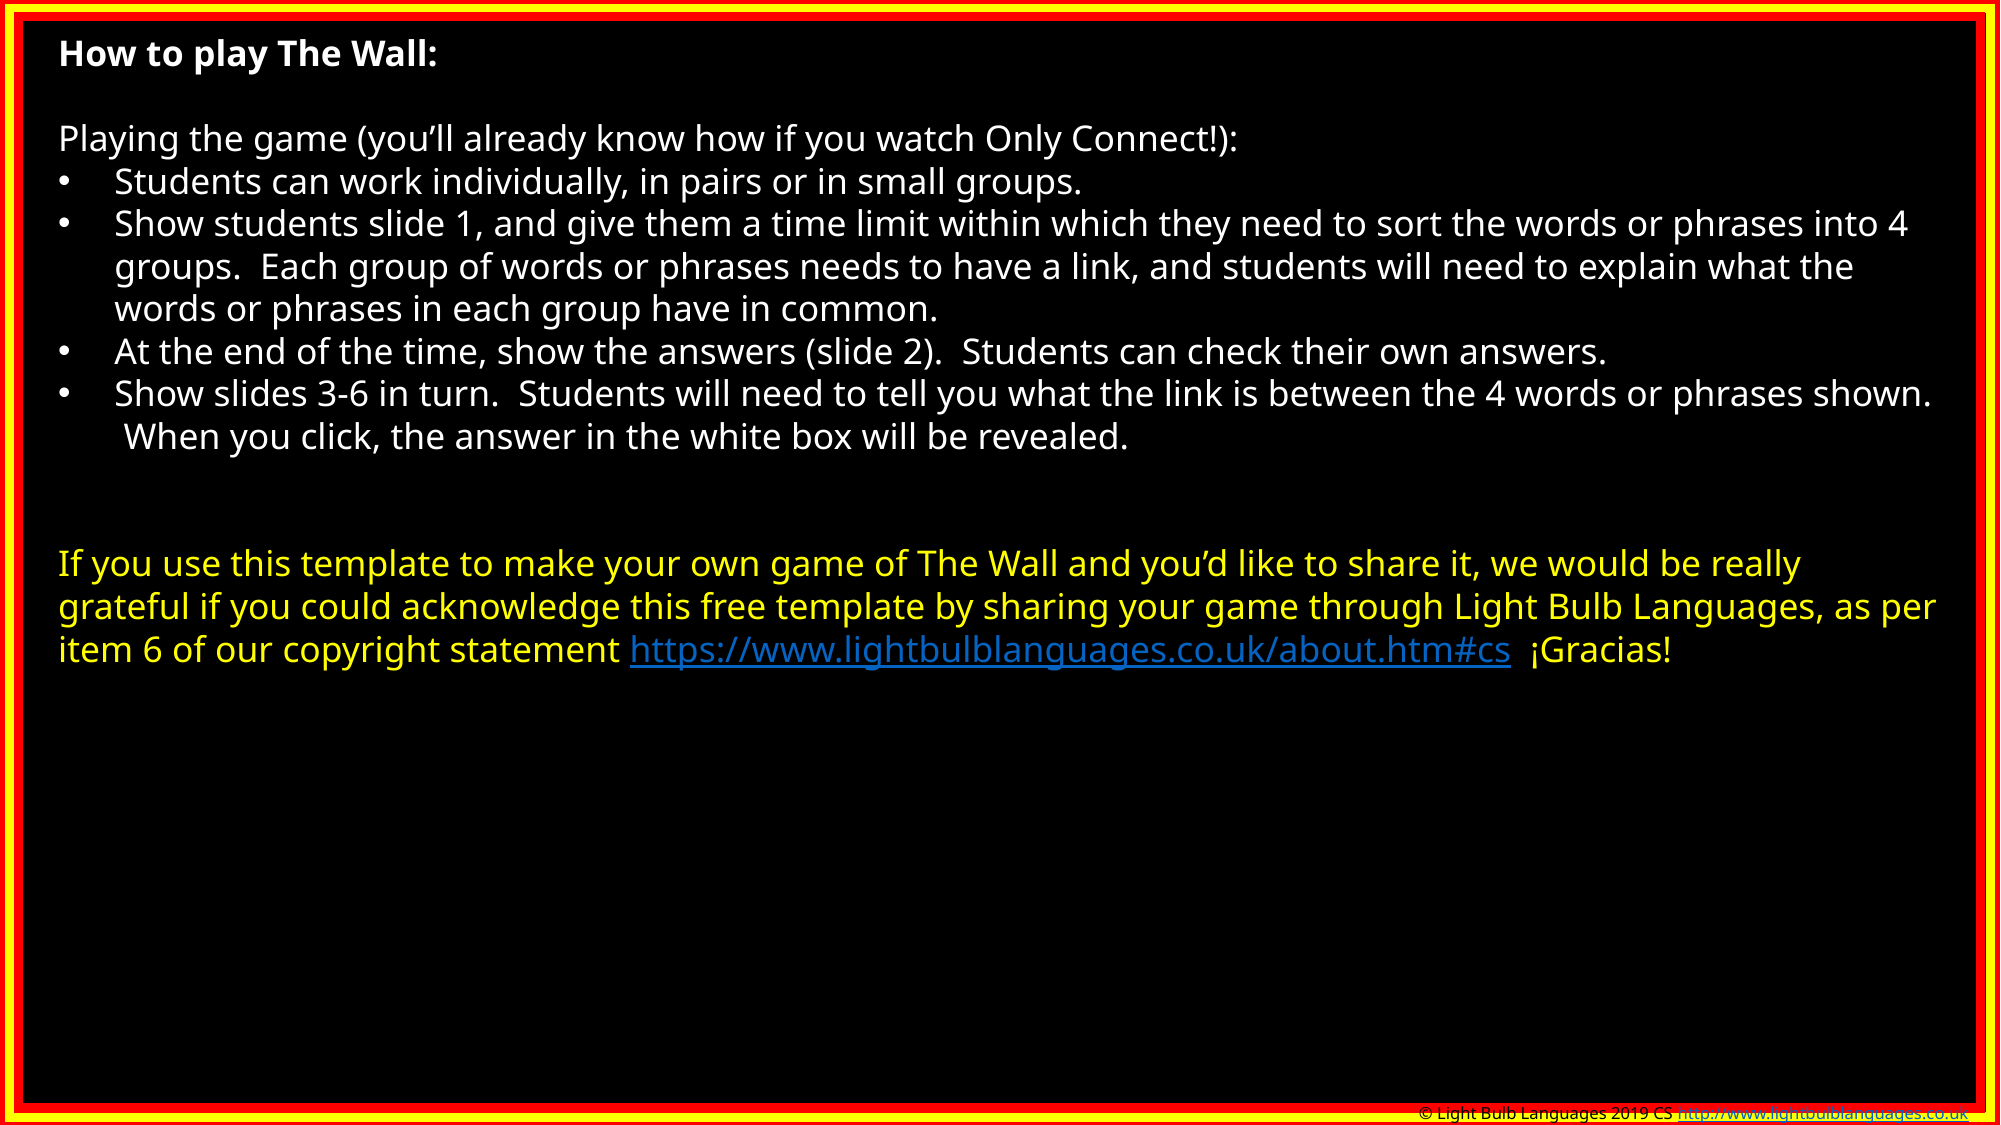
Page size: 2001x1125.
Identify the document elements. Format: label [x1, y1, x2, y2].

text_box [0, 0, 2000, 1125]
